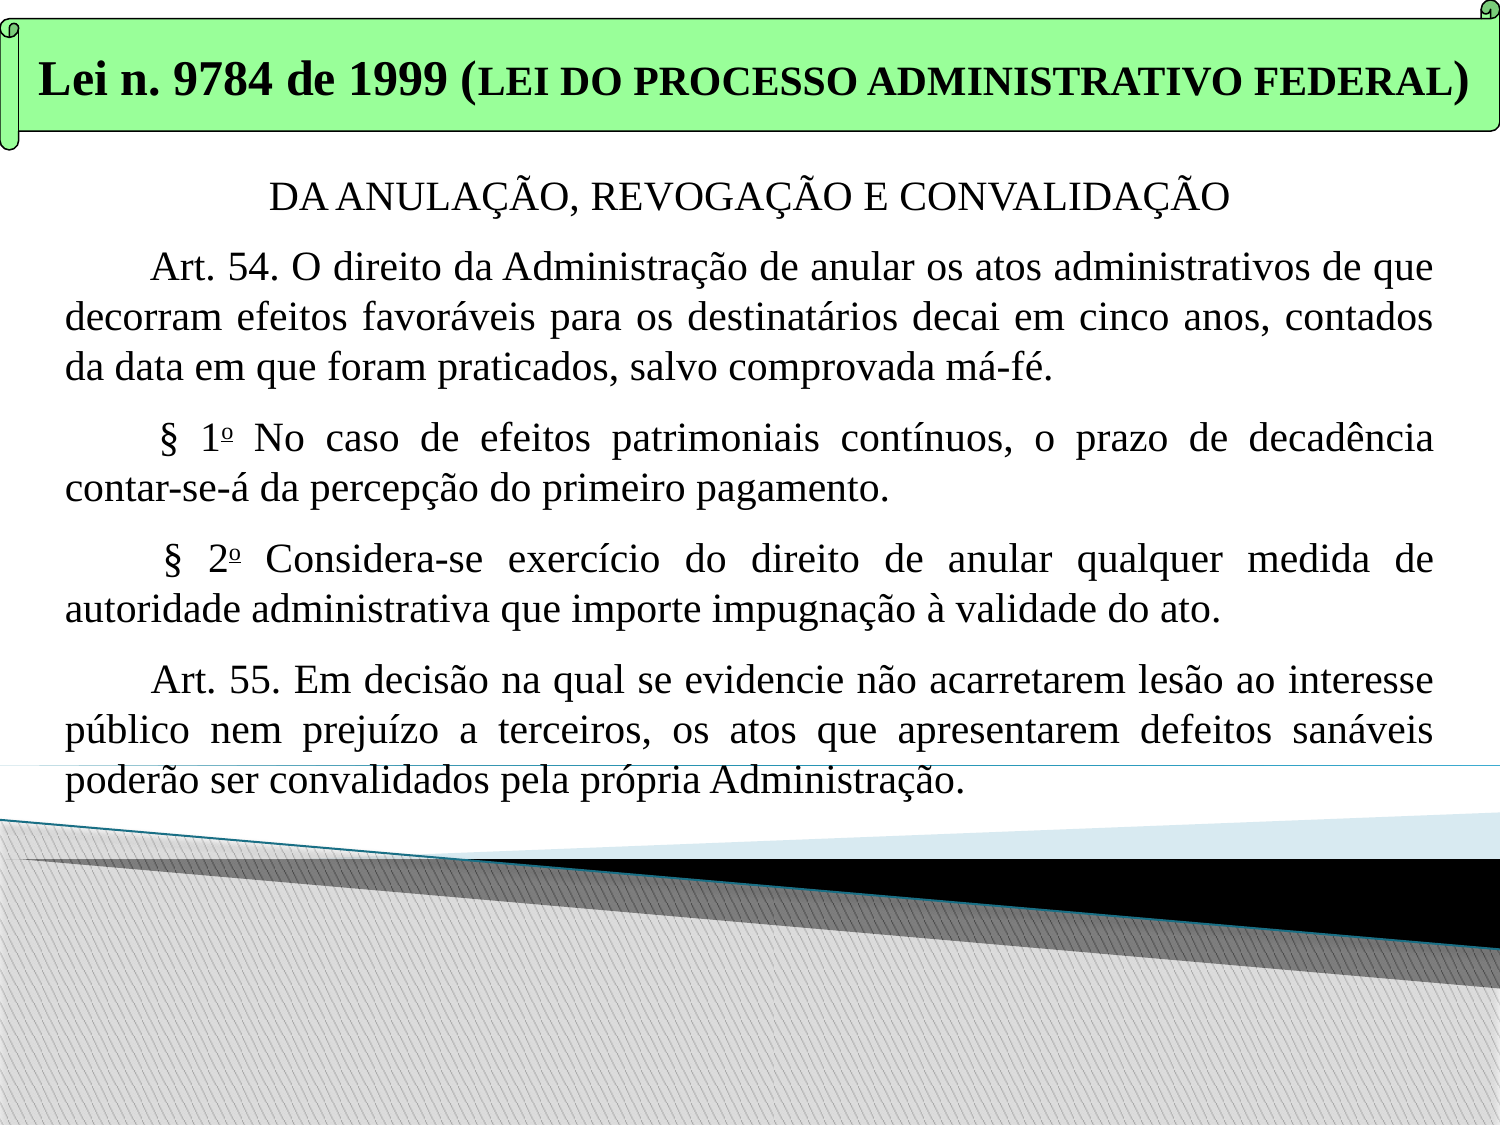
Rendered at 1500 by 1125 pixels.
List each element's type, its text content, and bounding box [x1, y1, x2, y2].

picture [5, 859, 1500, 989]
text_box DA ANULAÇÃO, REVOGAÇÃO E CONVALIDAÇÃO Art. 54. O direito da Administração de anular os atos administrativos de que decorram efeitos favoráveis para os destinatários decai em cinco anos, contados da data em que foram praticados, salvo comprovada má-fé. § 1o No caso de efeitos patrimoniais contínuos, o prazo de decadência contar-se-á da percepção do primeiro pagamento. § 2o Considera-se exercício do direito de anular qualquer medida de autoridade administrativa que importe impugnação à validade do ato. Art. 55. Em decisão na qual se evidencie não acarretarem lesão ao interesse público nem prejuízo a terceiros, os atos que apresentarem defeitos sanáveis poderão ser convalidados pela própria Administração. [50, 160, 1450, 810]
text_box Lei n. 9784 de 1999 (LEI DO PROCESSO ADMINISTRATIVO FEDERAL) [0, 0, 1500, 150]
